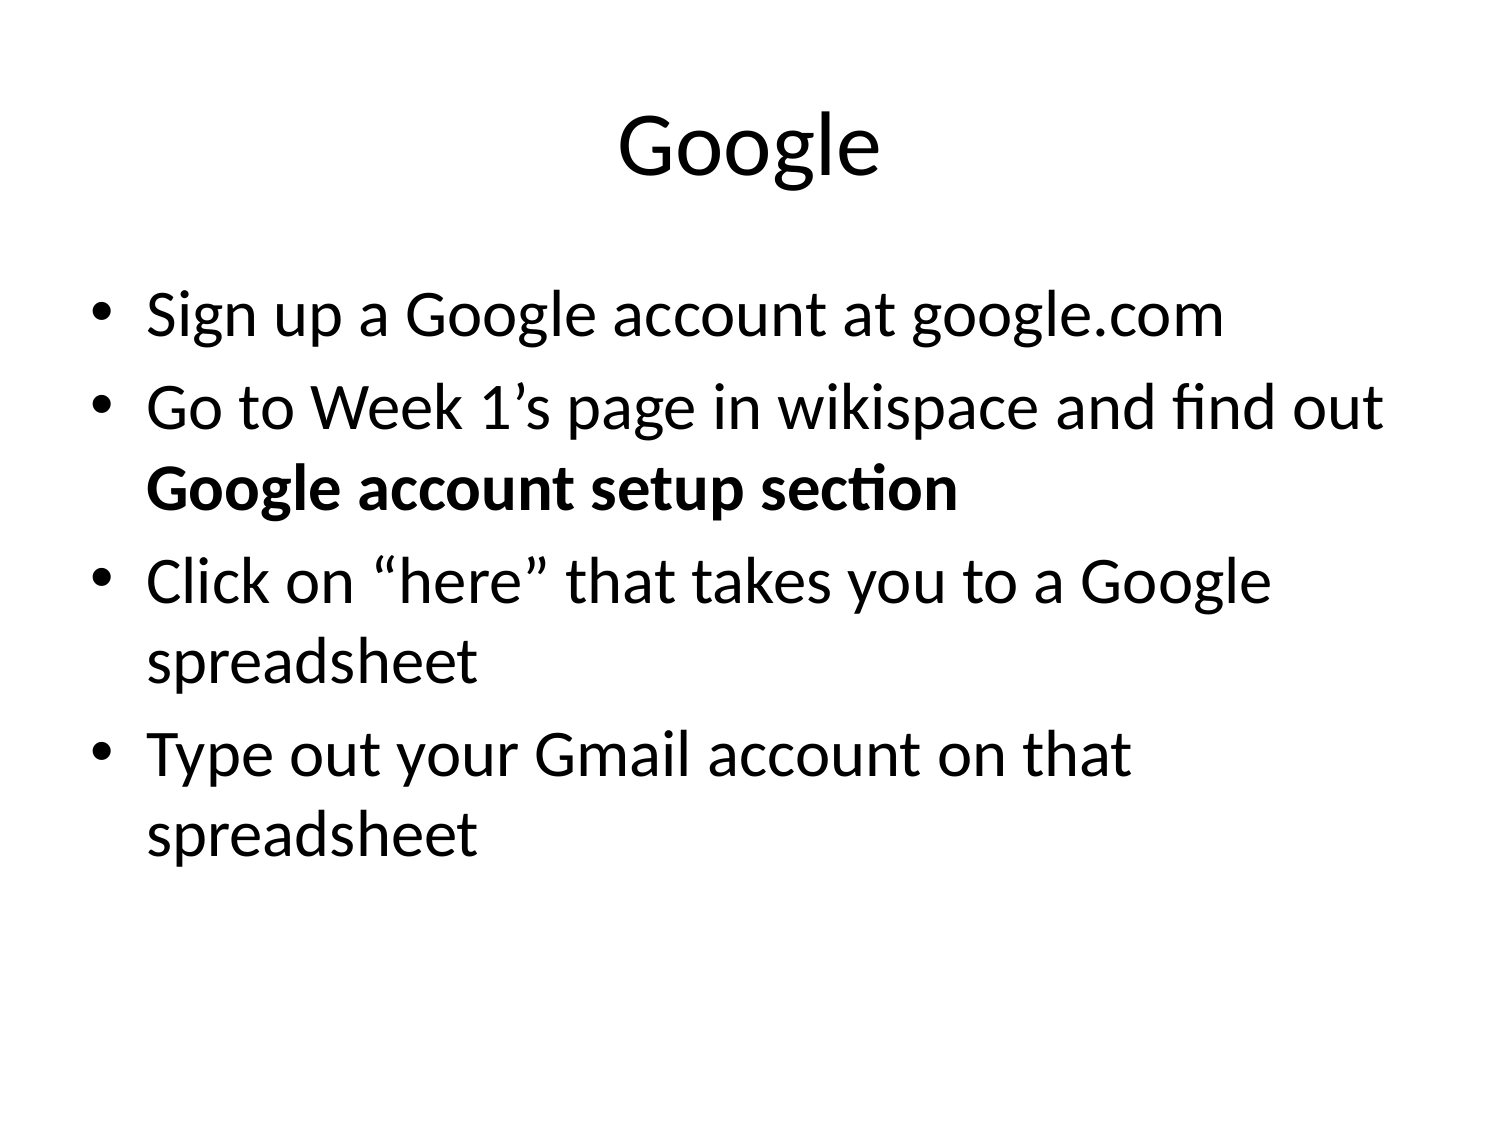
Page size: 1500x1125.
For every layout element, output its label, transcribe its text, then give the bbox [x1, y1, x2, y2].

list Sign up a Google account at google.com Go to Week 1’s page in wikispace and find out Google account setup section Click on “here” that takes you to a Google spreadsheet Type out your Gmail account on that spreadsheet [75, 262, 1425, 1005]
title Google [75, 45, 1425, 233]
